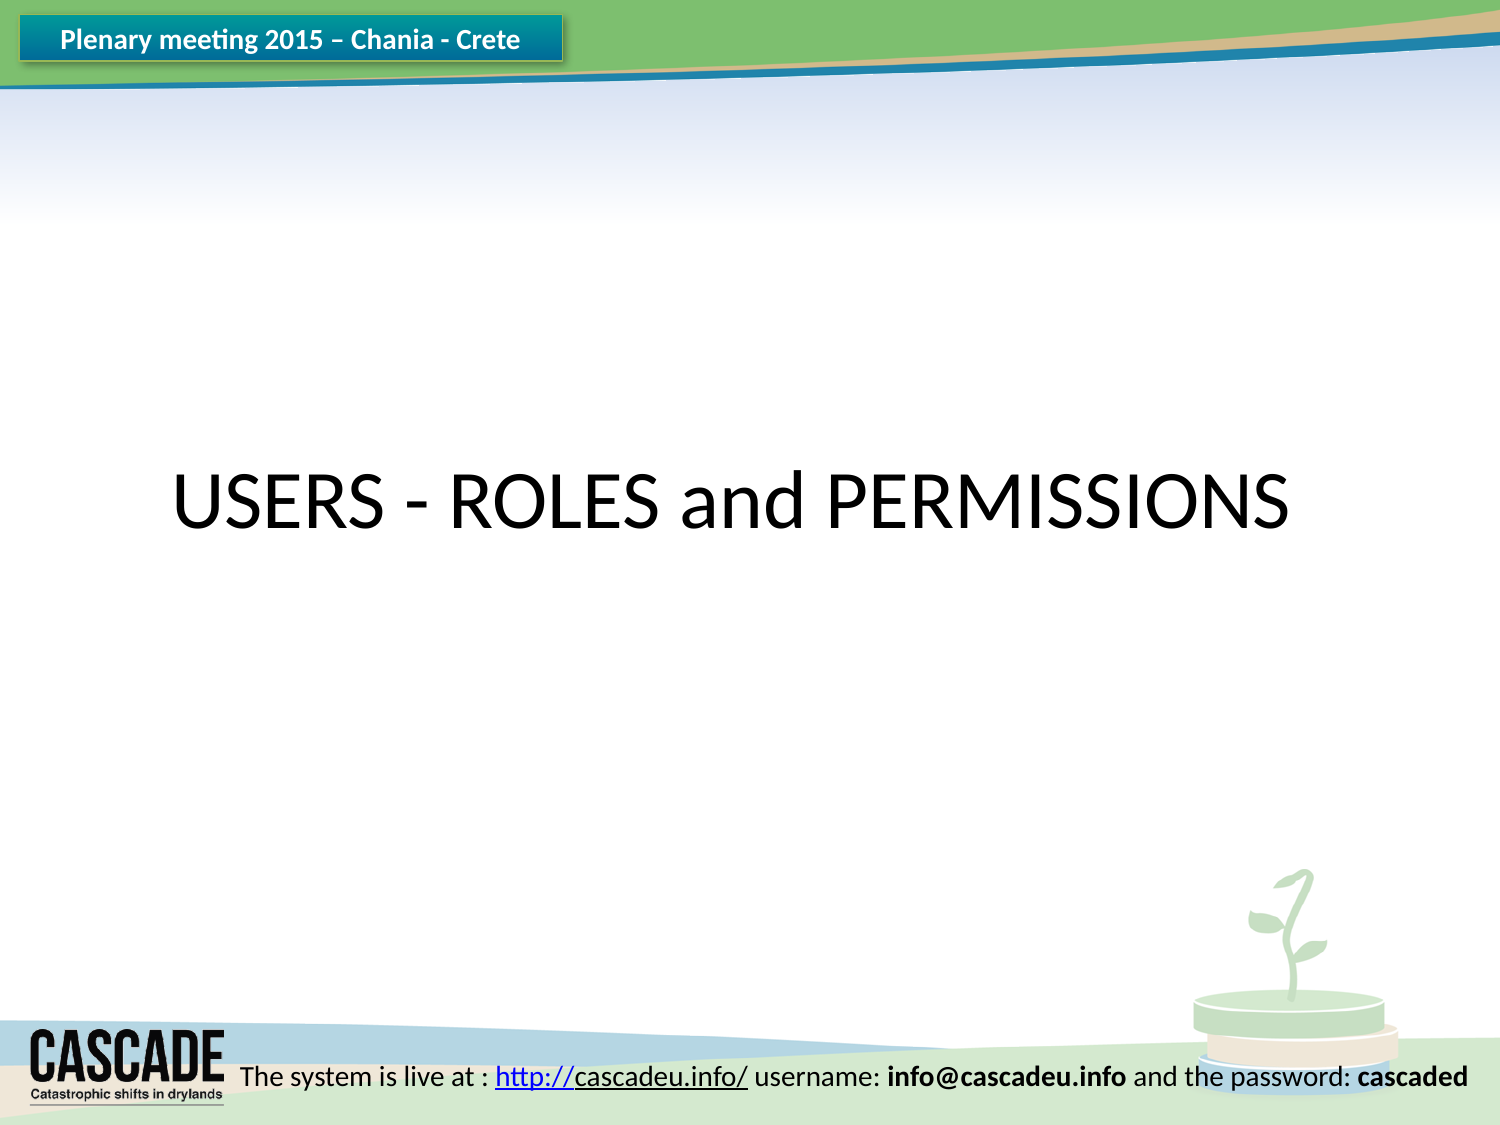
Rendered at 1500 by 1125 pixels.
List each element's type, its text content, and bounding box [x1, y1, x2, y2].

picture [0, 0, 1500, 90]
picture [29, 1029, 224, 1106]
text_box The system is live at : http://cascadeu.info/ username: info@cascadeu.info and the password: cascaded [224, 1049, 1488, 1100]
text_box USERS - ROLES and PERMISSIONS [156, 437, 1307, 553]
